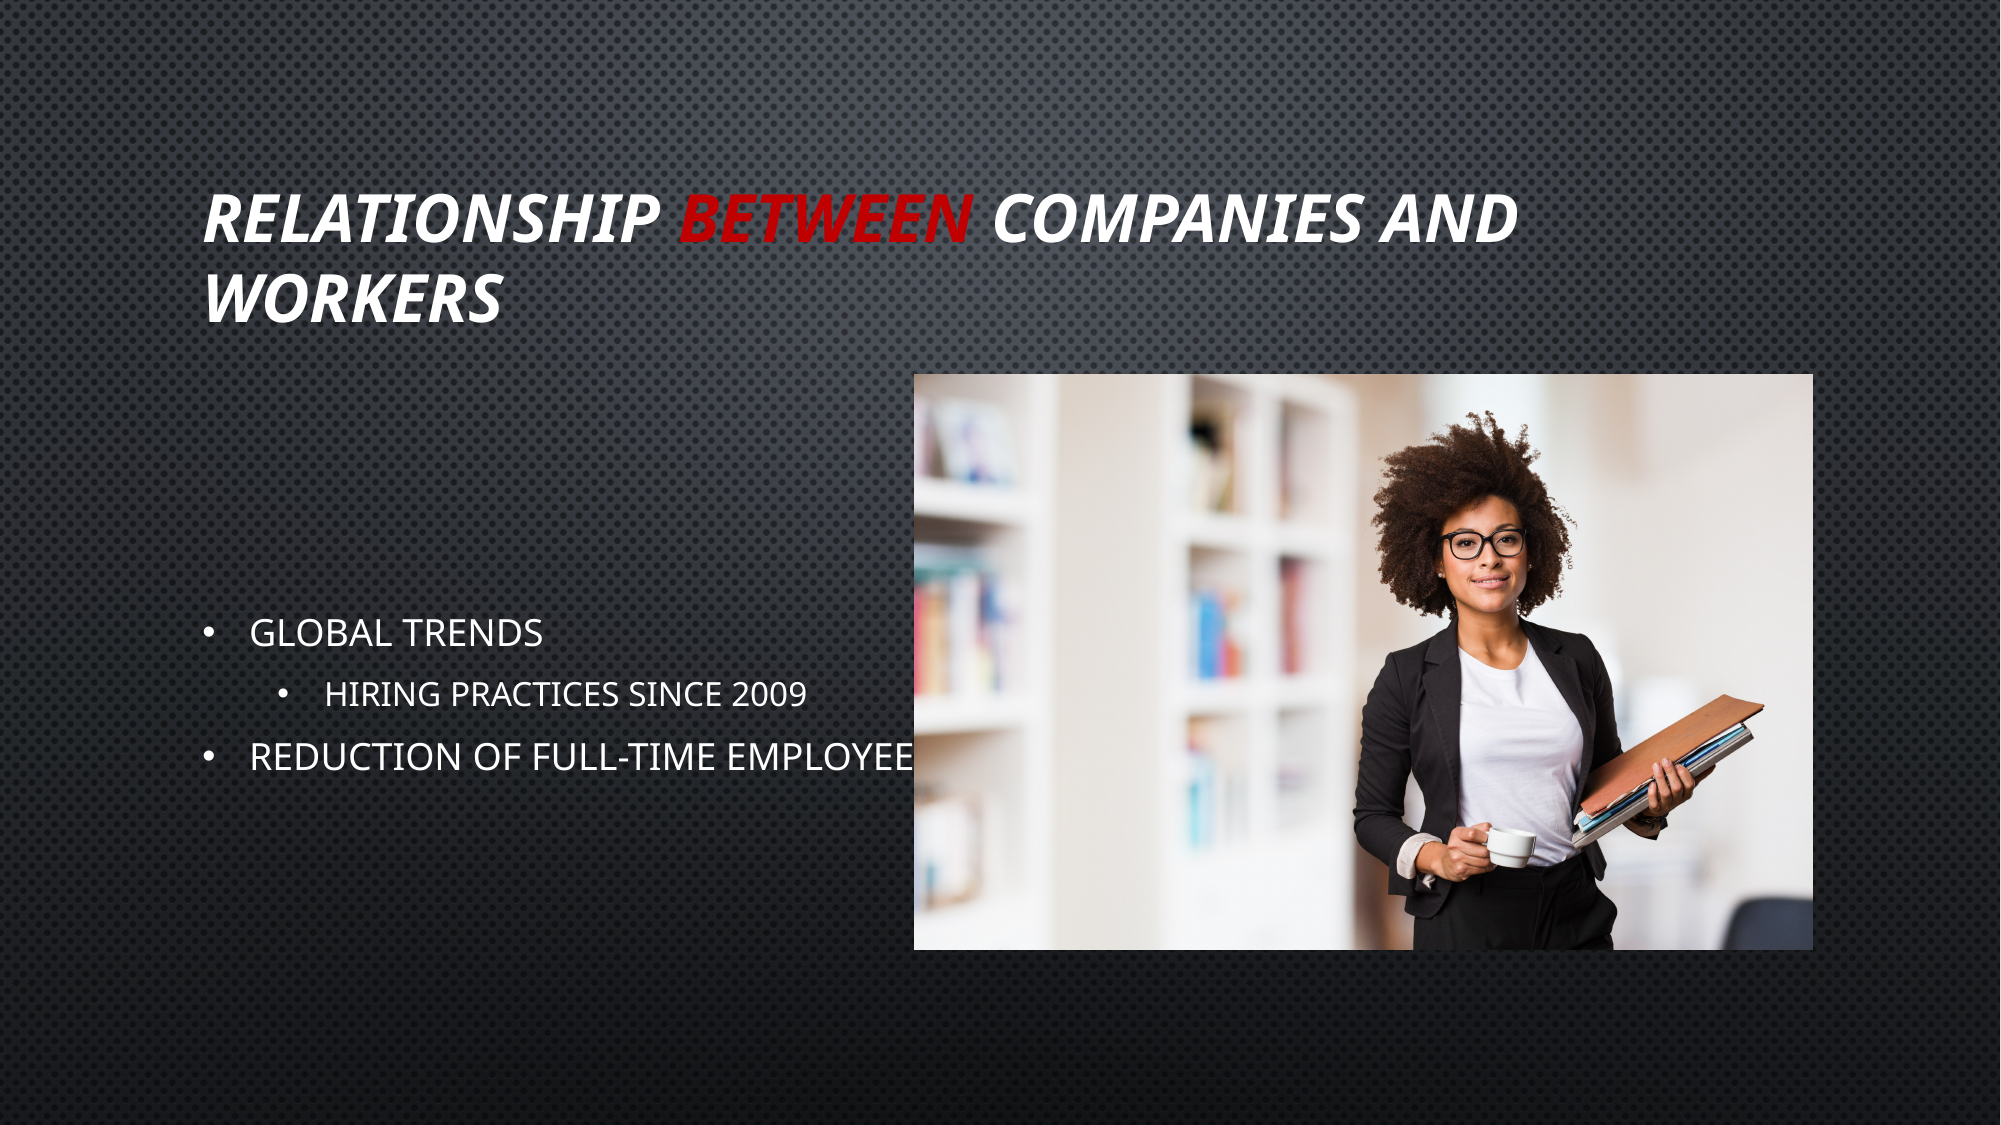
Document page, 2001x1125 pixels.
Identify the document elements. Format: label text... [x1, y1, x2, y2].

title Relationship Between Companies and Workers [187, 99, 1813, 413]
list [913, 374, 1813, 950]
list Global trends Hiring practices since 2009 Reduction of full-time employees [187, 437, 913, 950]
